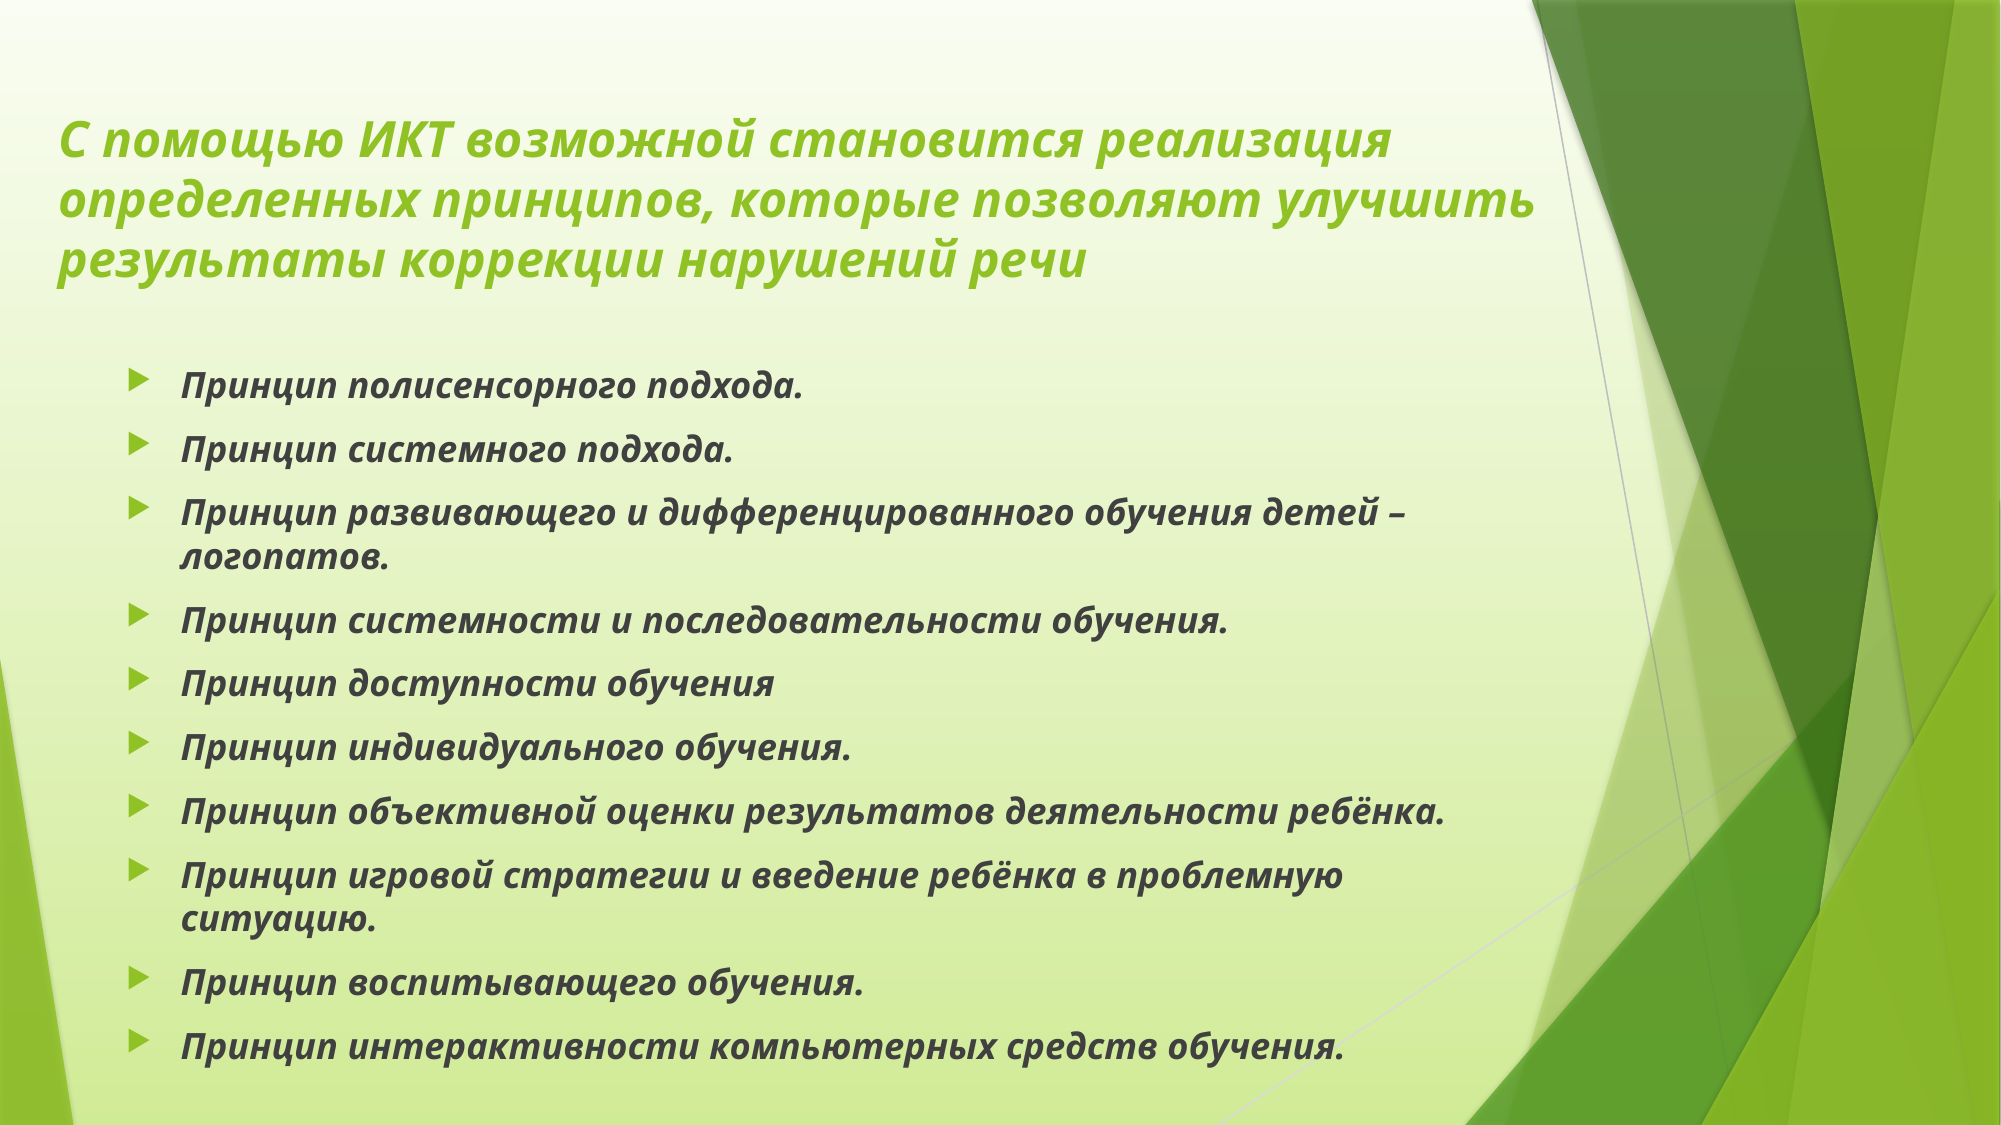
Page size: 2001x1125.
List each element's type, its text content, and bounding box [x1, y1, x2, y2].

title С помощью ИКТ возможной становится реализация определенных принципов, которые позволяют улучшить результаты коррекции нарушений речи [43, 99, 1686, 317]
list Принцип полисенсорного подхода. Принцип системного подхода. Принцип развивающего и дифференцированного обучения детей – логопатов. Принцип системности и последовательности обучения. Принцип доступности обучения Принцип индивидуального обучения. Принцип объективной оценки результатов деятельности ребёнка. Принцип игровой стратегии и введение ребёнка в проблемную ситуацию. Принцип воспитывающего обучения. Принцип интерактивности компьютерных средств обучения. [111, 354, 1522, 1077]
